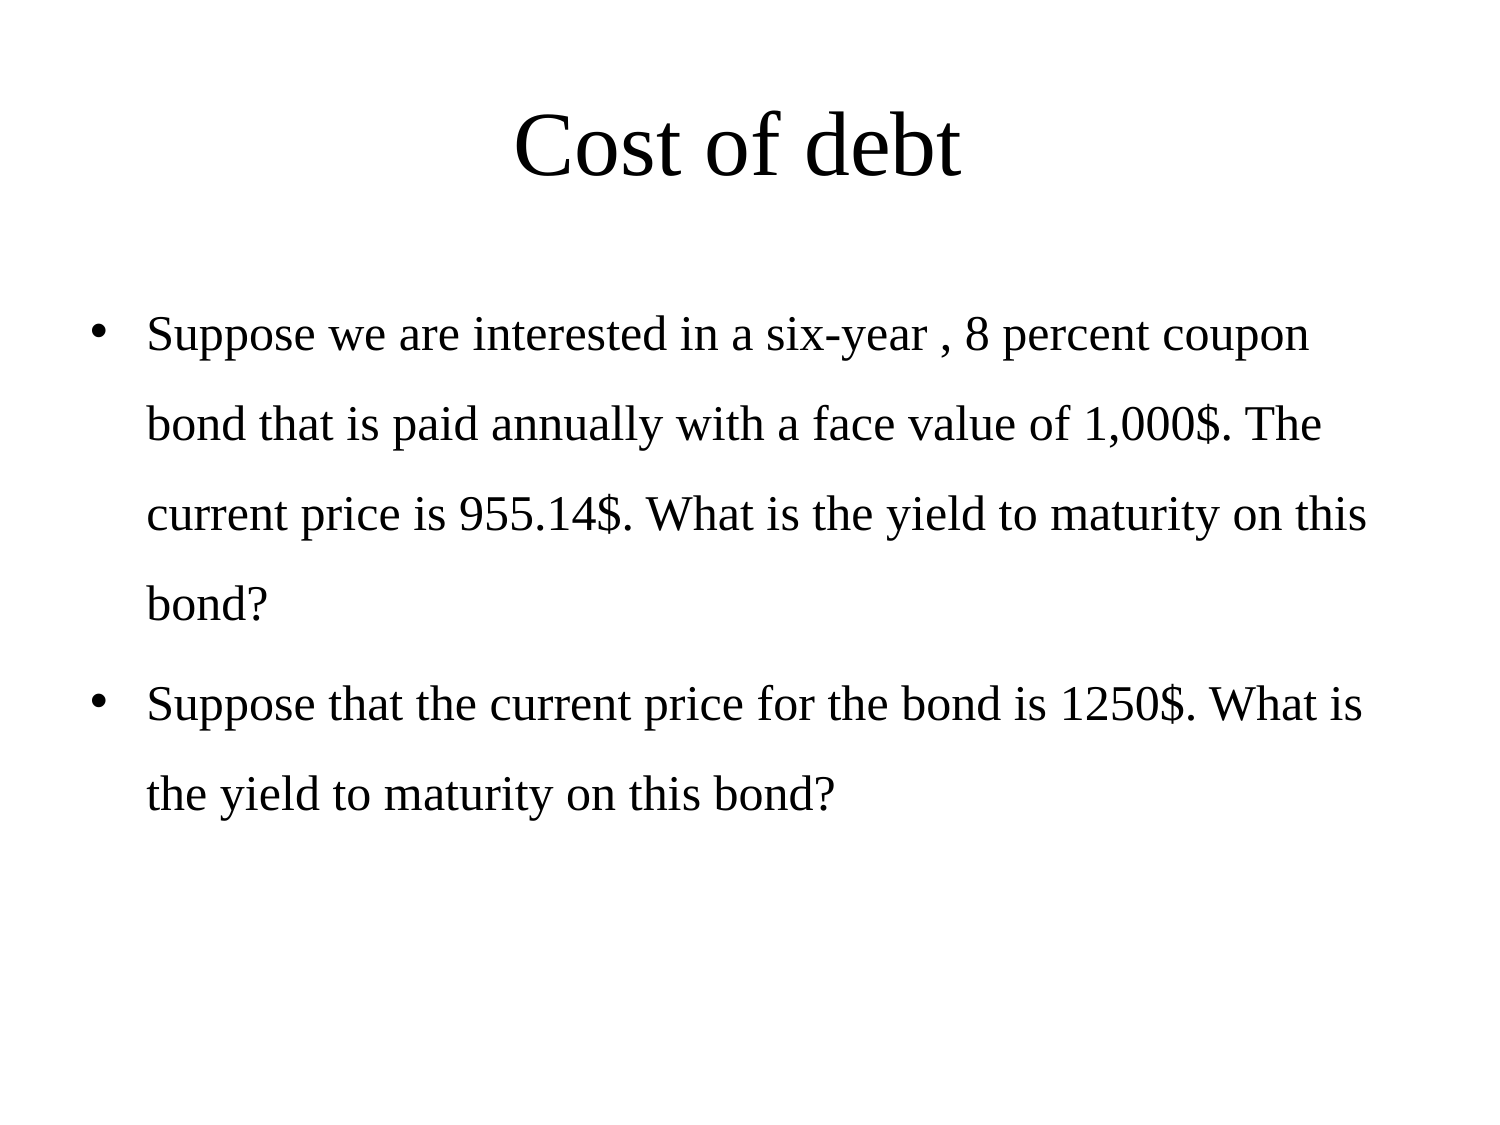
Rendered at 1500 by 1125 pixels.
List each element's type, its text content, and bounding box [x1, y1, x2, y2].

list Suppose we are interested in a six-year , 8 percent coupon bond that is paid annually with a face value of 1,000$. The current price is 955.14$. What is the yield to maturity on this bond? Suppose that the current price for the bond is 1250$. What is the yield to maturity on this bond? [75, 262, 1425, 1005]
title Cost of debt [75, 45, 1425, 233]
